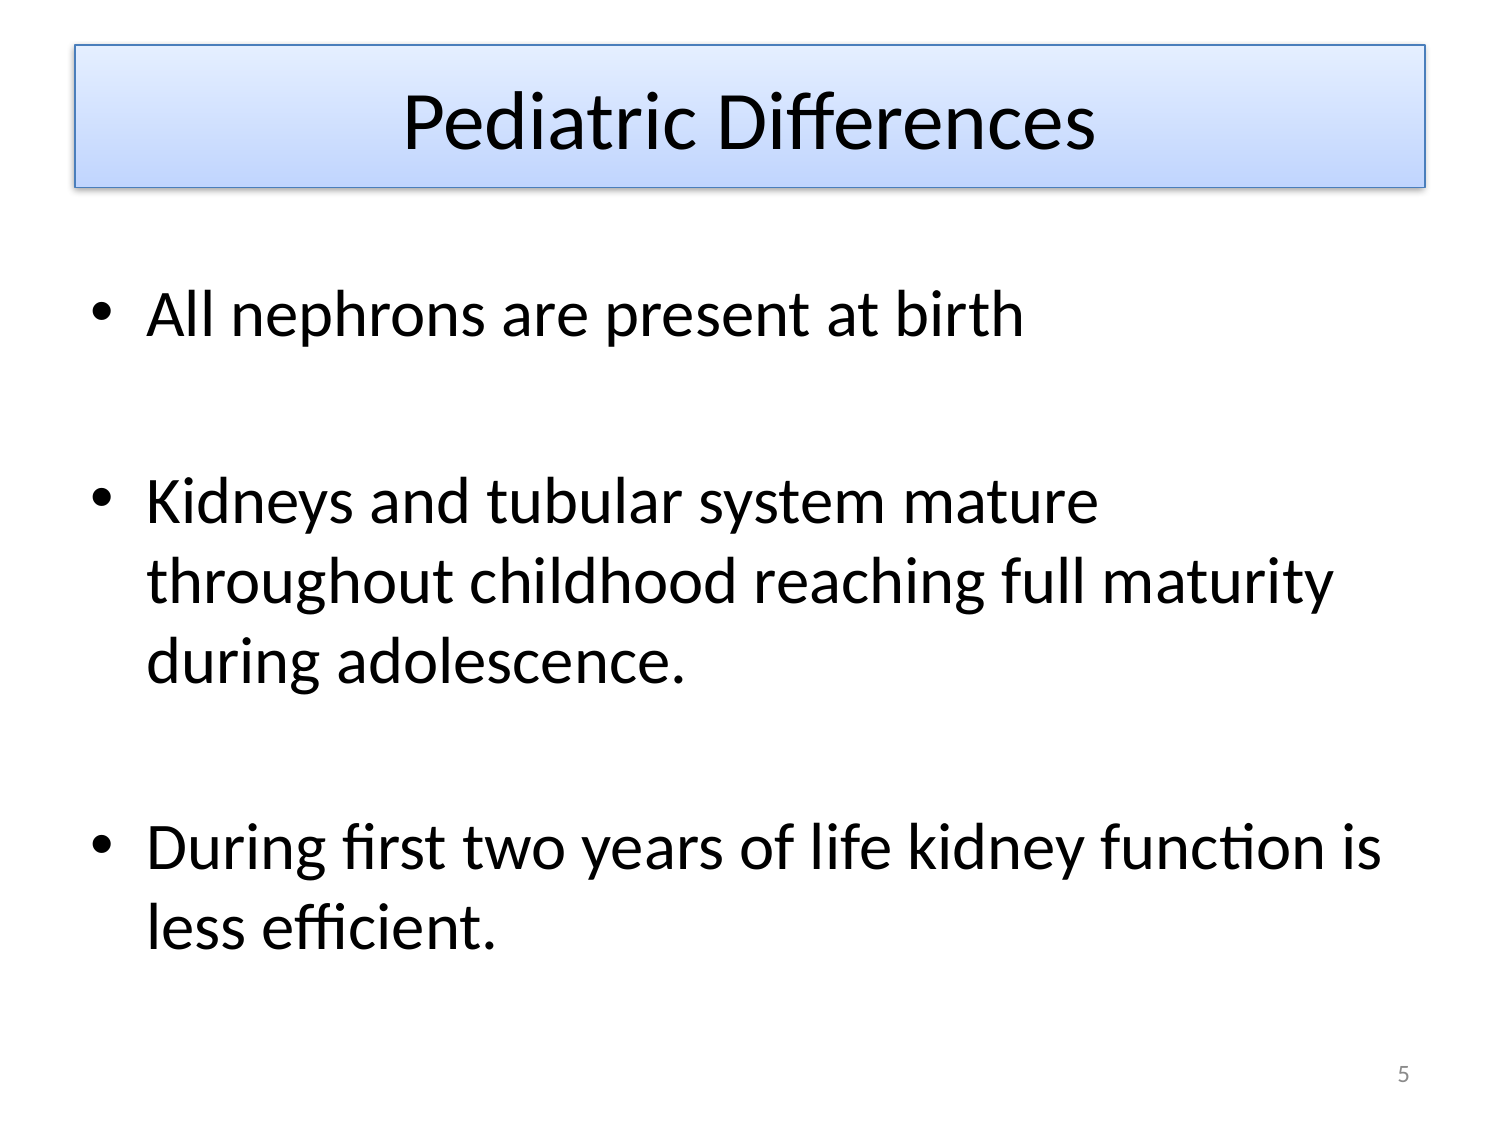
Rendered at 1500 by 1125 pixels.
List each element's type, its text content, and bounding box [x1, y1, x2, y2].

slide_number 5 [1074, 1042, 1425, 1103]
list All nephrons are present at birth Kidneys and tubular system mature throughout childhood reaching full maturity during adolescence. During first two years of life kidney function is less efficient. [75, 262, 1425, 1005]
title Pediatric Differences [74, 44, 1426, 188]
